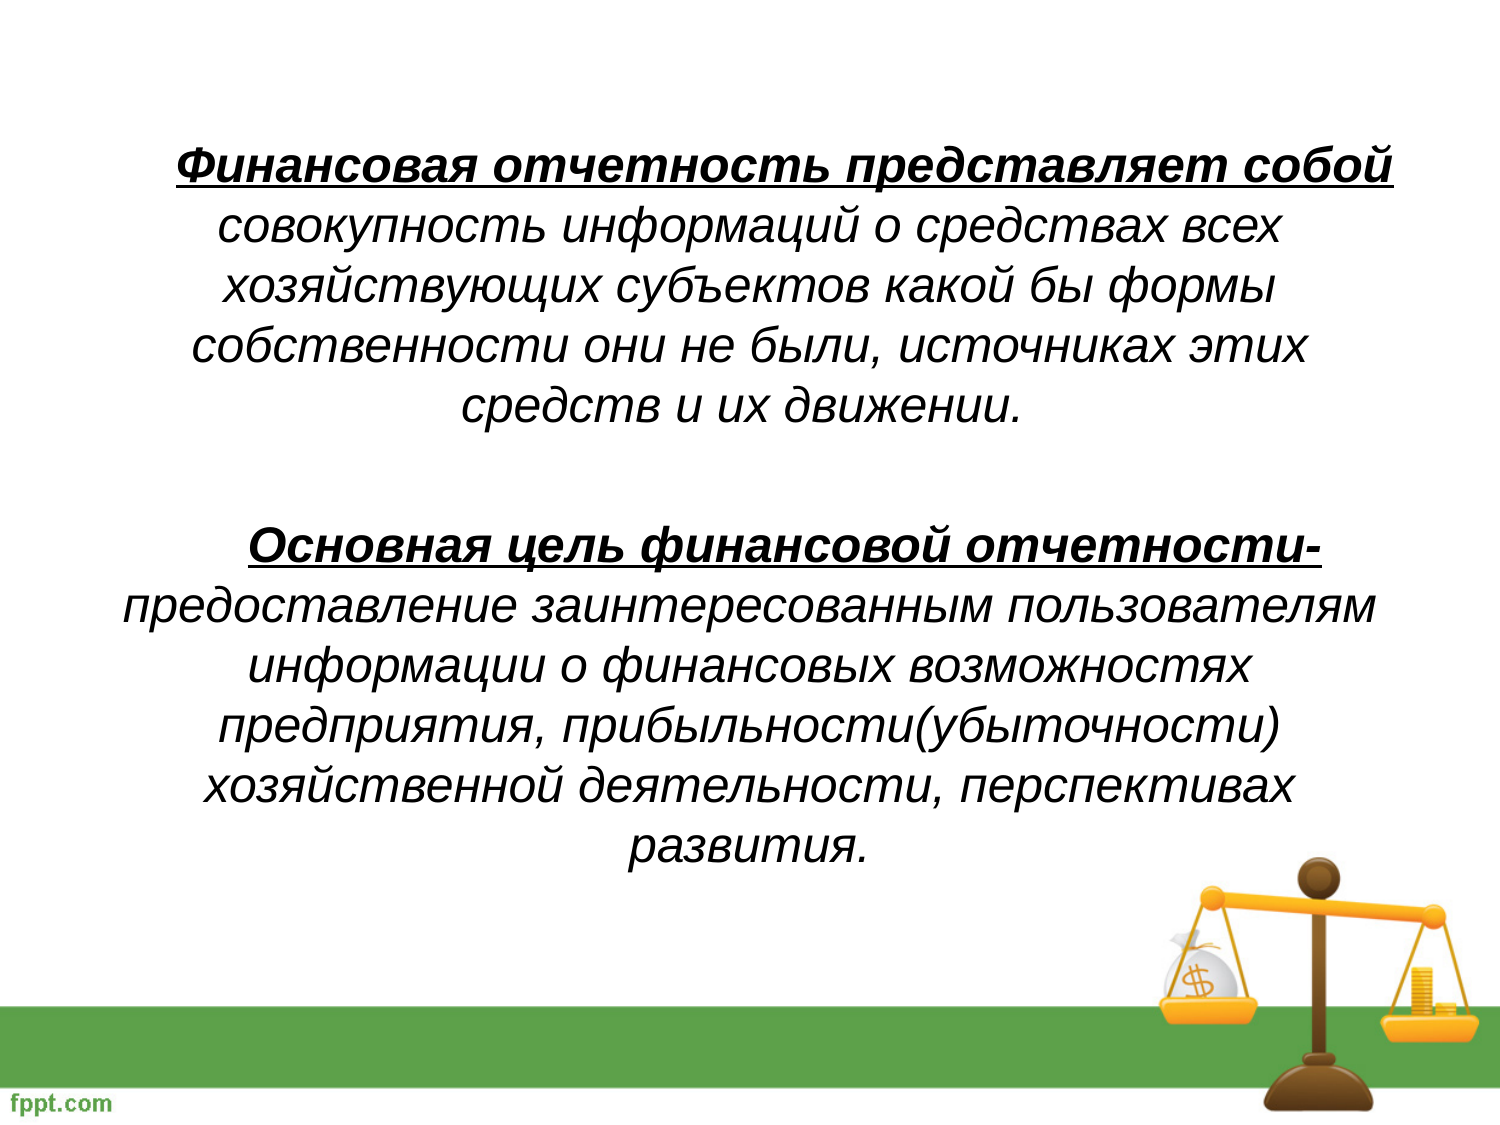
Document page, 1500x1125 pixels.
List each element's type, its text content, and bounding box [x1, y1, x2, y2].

picture [0, 0, 1500, 1125]
list Финансовая отчетность представляет собой совокупность информаций о средствах всех хозяйствующих субъектов какой бы формы собственности они не были, источниках этих средств и их движении. Основная цель финансовой отчетности- предоставление заинтересованным пользователям информации о финансовых возможностях предприятия, прибыльности(убыточности) хозяйственной деятельности, перспективах развития. [75, 54, 1425, 1005]
